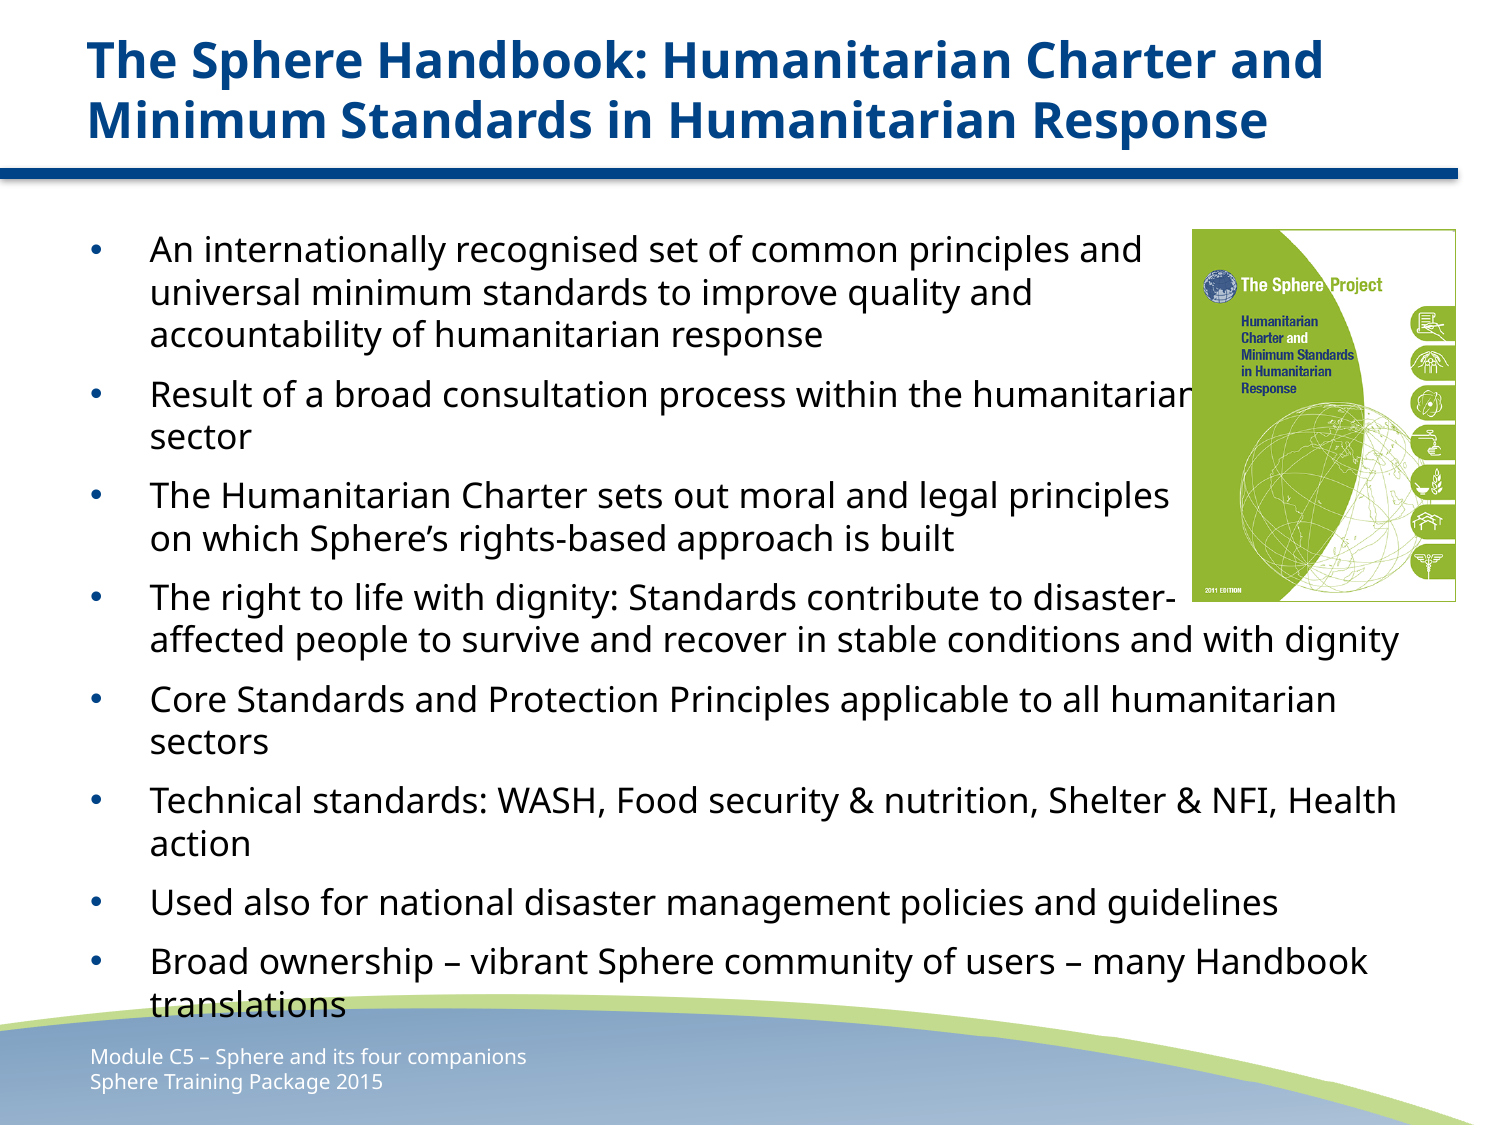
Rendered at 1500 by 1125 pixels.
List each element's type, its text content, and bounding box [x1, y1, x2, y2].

picture [0, 992, 1500, 1125]
title The Sphere Handbook: Humanitarian Charter and Minimum Standards in Humanitarian Response [75, 0, 1425, 178]
footer Module C5 – Sphere and its four companions Sphere Training Package 2015 [75, 1038, 1109, 1099]
picture [1191, 229, 1456, 603]
list An internationally recognised set of common principles and universal minimum standards to improve quality and accountability of humanitarian response Result of a broad consultation process within the humanitarian sector The Humanitarian Charter sets out moral and legal principles on which Sphere’s rights-based approach is built The right to life with dignity: Standards contribute to disaster- affected people to survive and recover in stable conditions and with dignity Core Standards and Protection Principles applicable to all humanitarian sectors Technical standards: WASH, Food security & nutrition, Shelter & NFI, Health action Used also for national disaster management policies and guidelines Broad ownership – vibrant Sphere community of users – many Handbook translations [75, 219, 1456, 1005]
